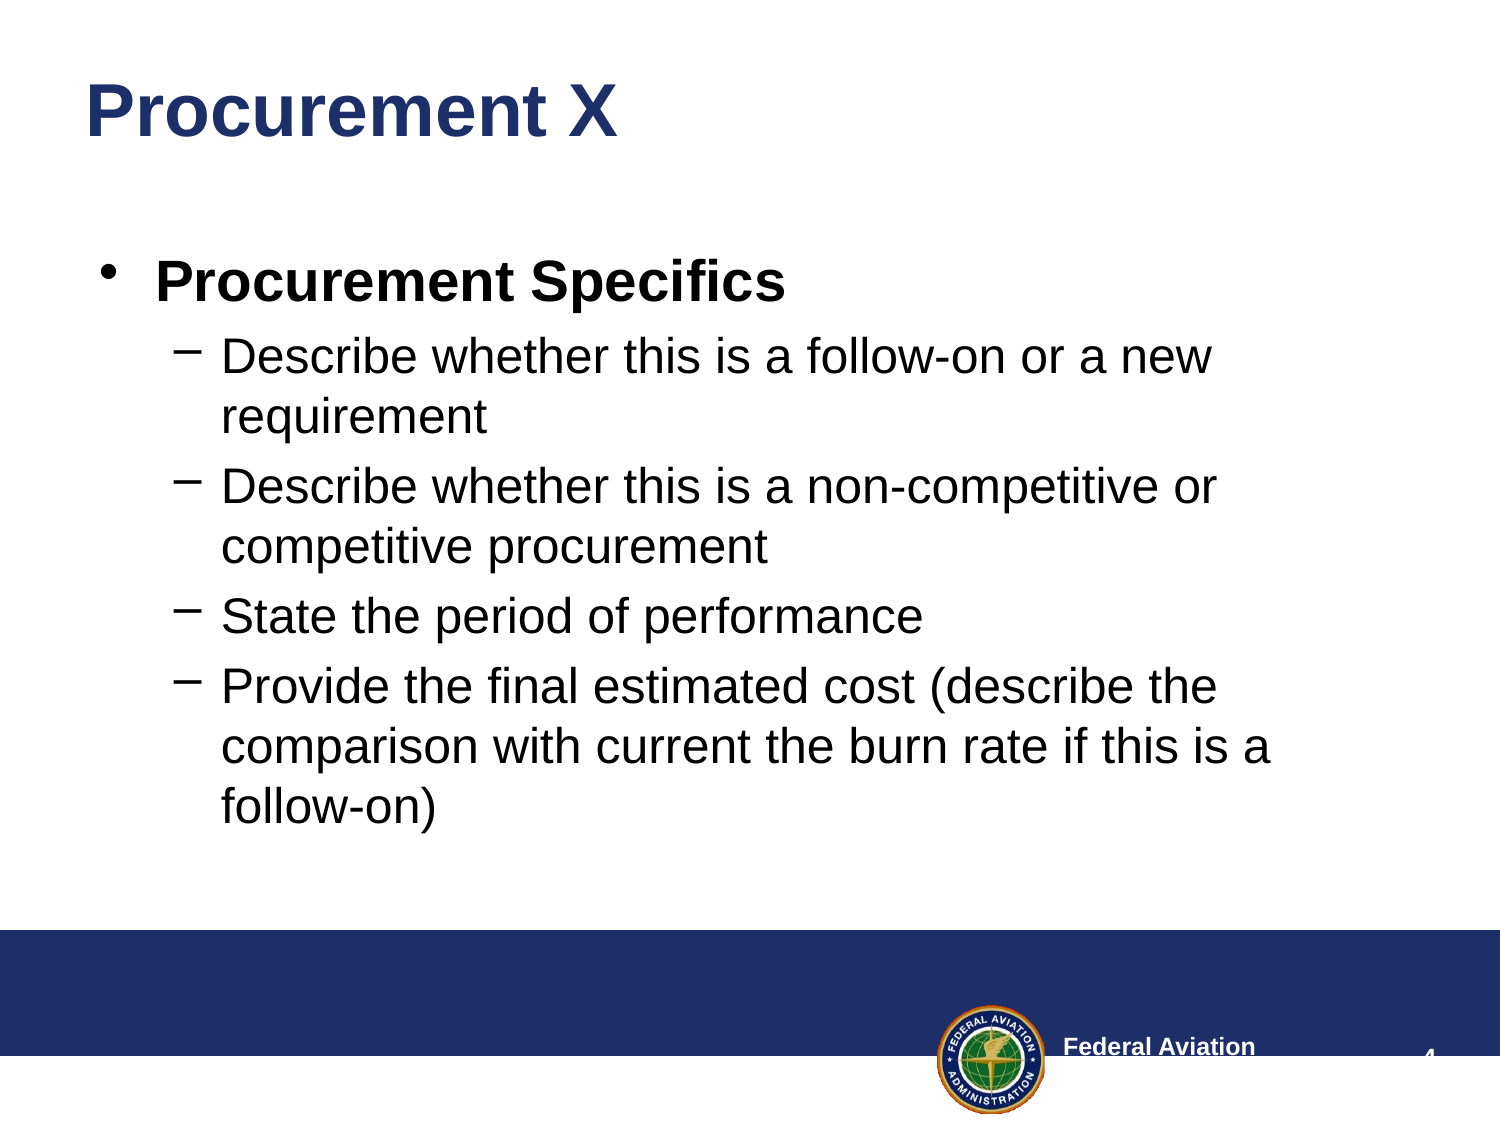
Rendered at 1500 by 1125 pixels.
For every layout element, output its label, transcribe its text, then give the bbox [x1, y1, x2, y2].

list Procurement Specifics Describe whether this is a follow-on or a new requirement Describe whether this is a non-competitive or competitive procurement State the period of performance Provide the final estimated cost (describe the comparison with current the burn rate if this is a follow-on) [83, 235, 1405, 956]
title Procurement X [70, 56, 1461, 157]
picture [936, 1004, 1045, 1114]
